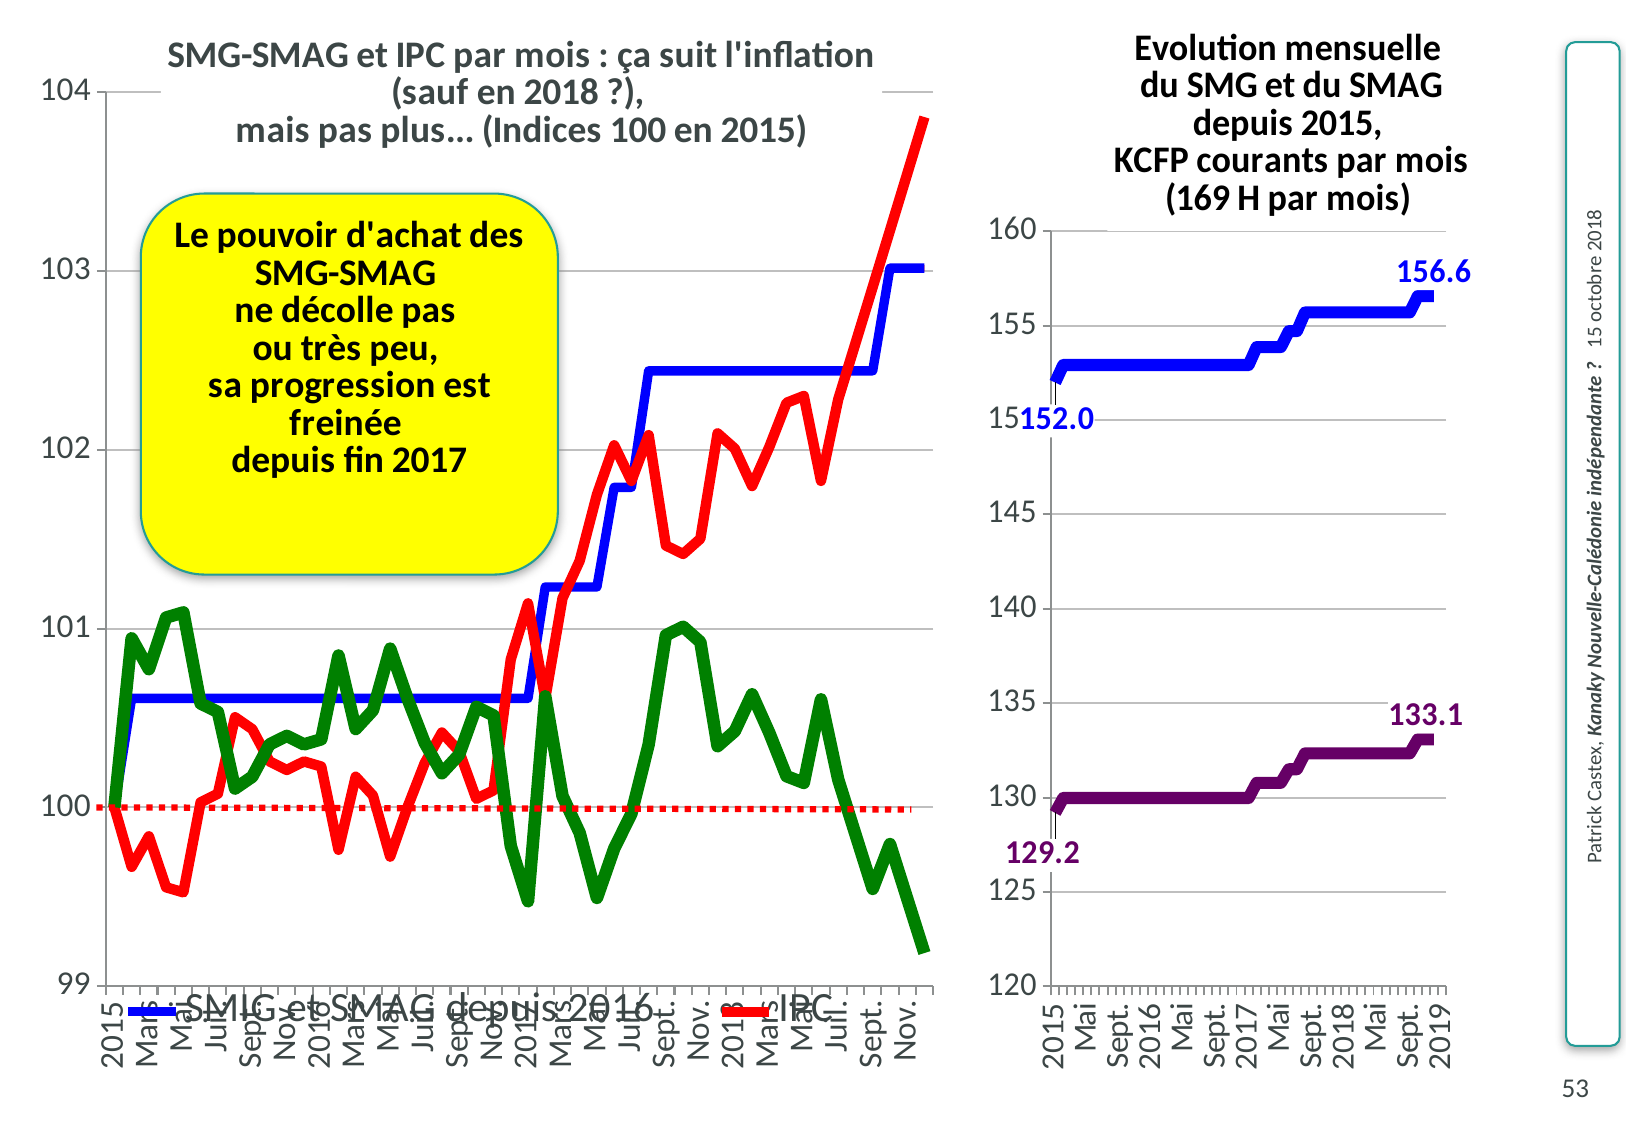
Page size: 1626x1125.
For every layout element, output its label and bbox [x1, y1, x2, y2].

chart [986, 20, 1516, 1081]
chart [20, 20, 942, 1081]
